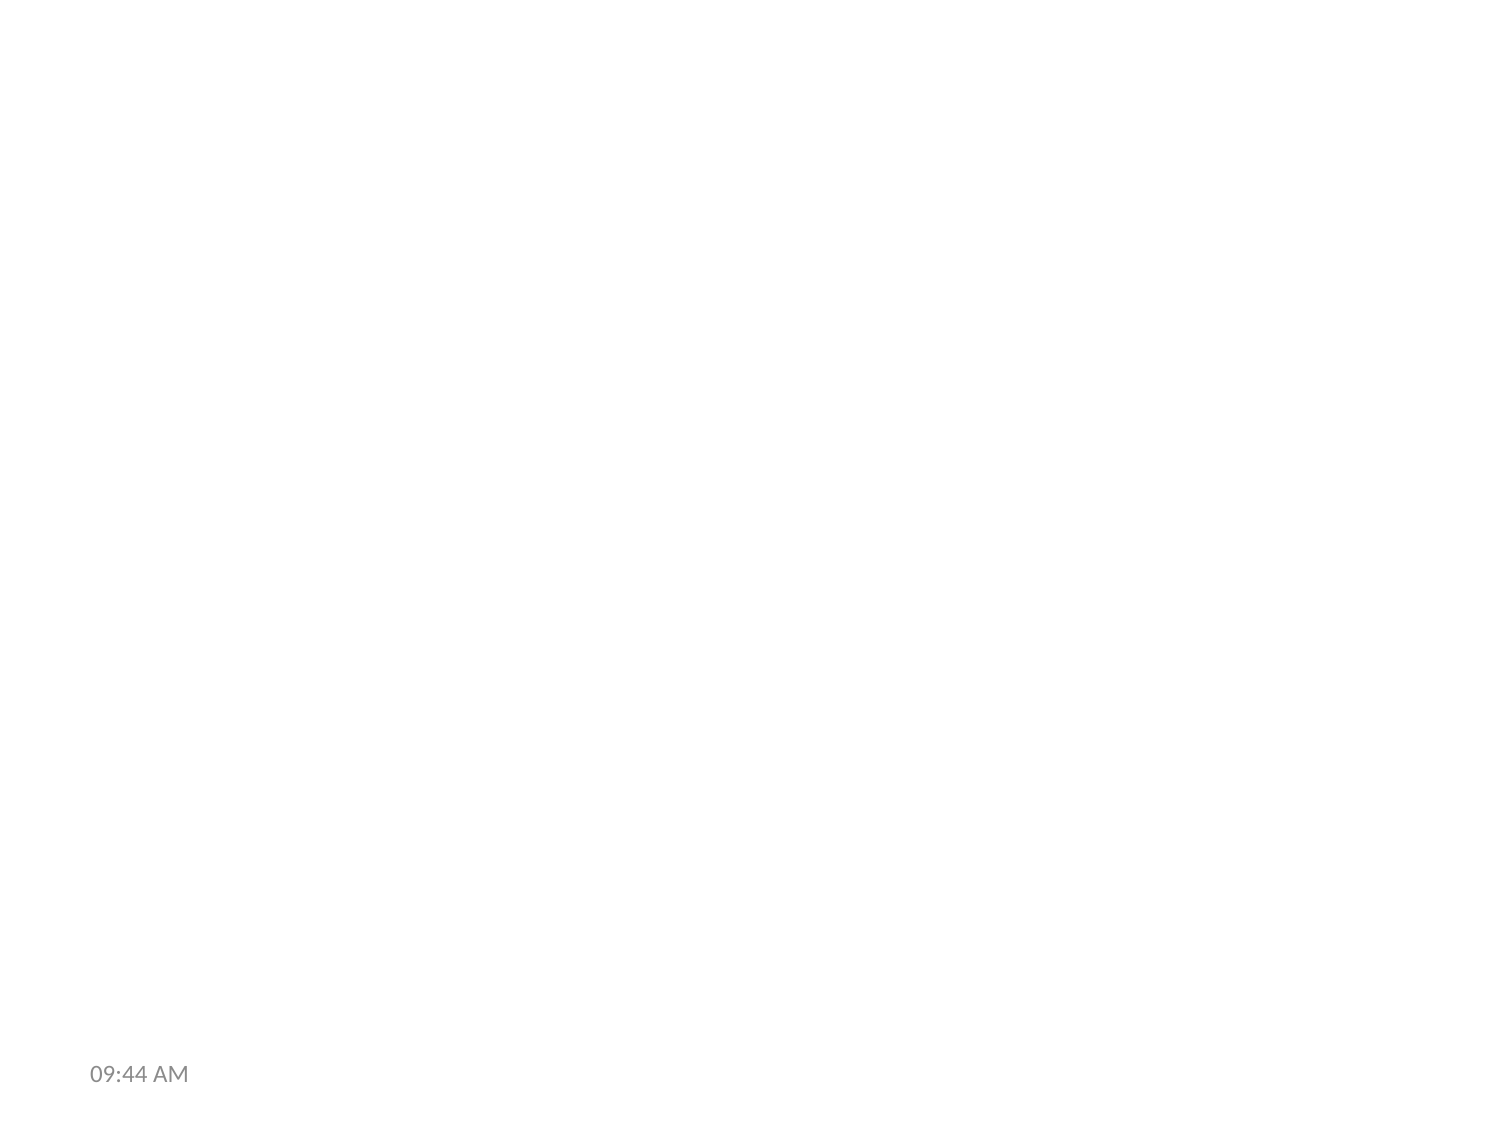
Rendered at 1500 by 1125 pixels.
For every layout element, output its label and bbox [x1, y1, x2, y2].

slide_number [75, 1042, 425, 1103]
